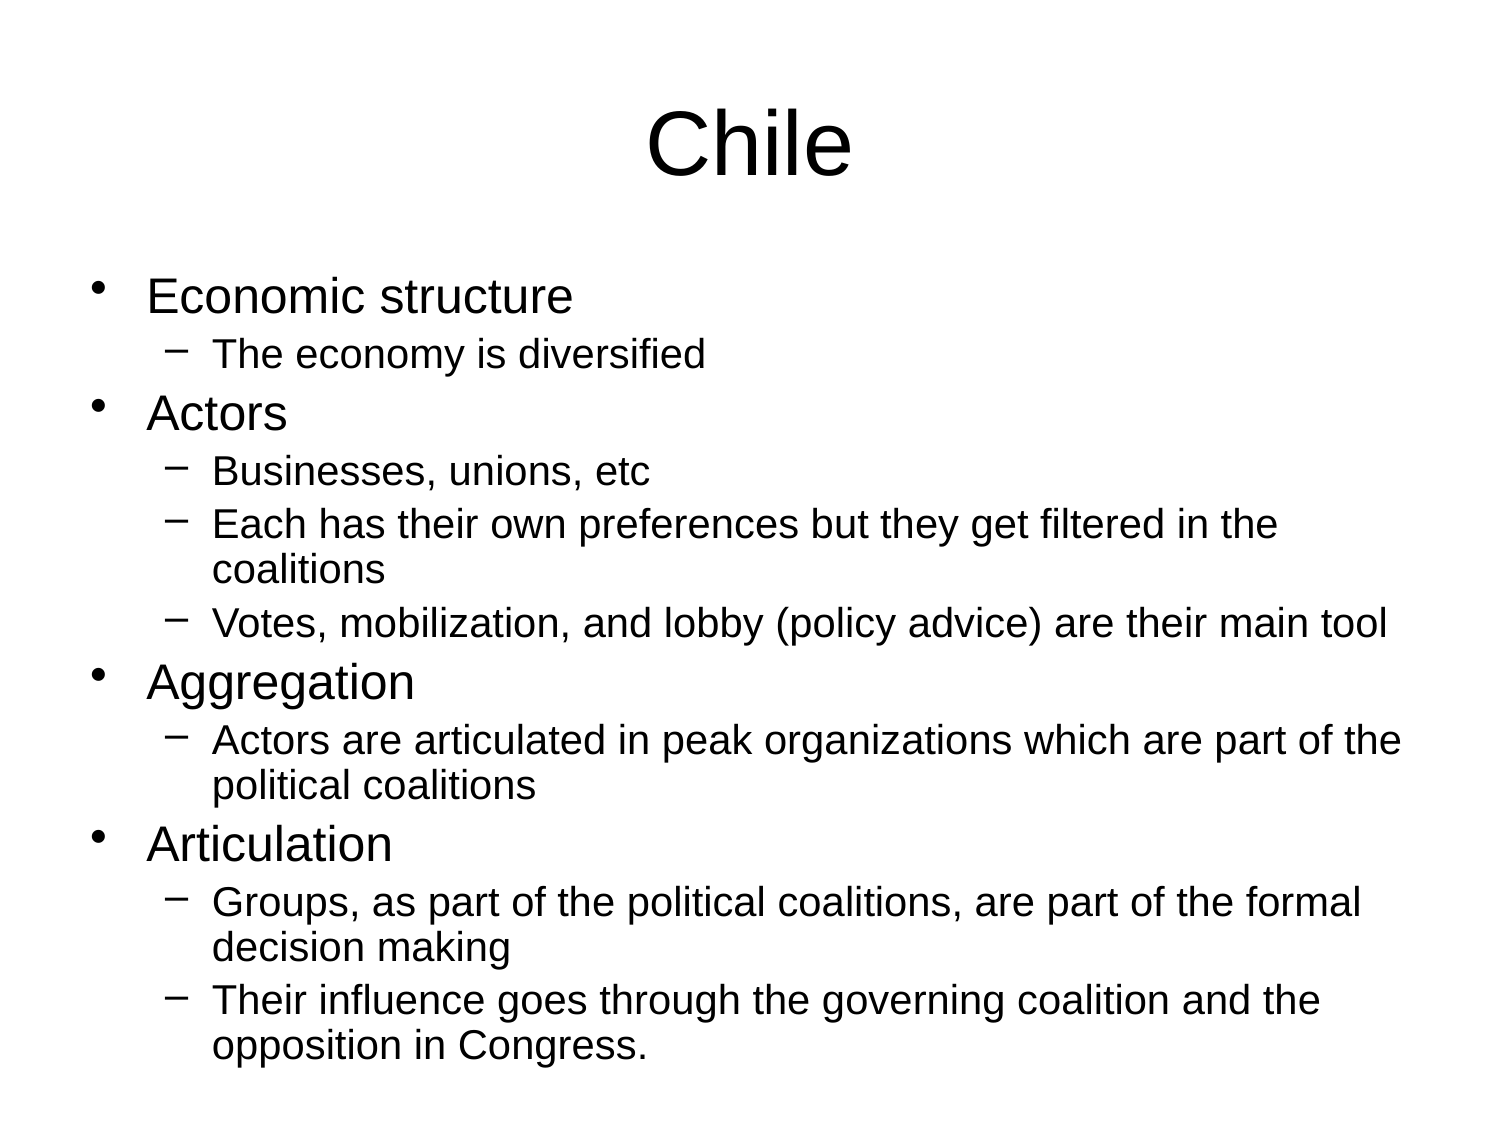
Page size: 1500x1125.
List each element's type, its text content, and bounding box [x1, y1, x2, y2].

title Chile [74, 44, 1426, 233]
list Economic structure The economy is diversified Actors Businesses, unions, etc Each has their own preferences but they get filtered in the coalitions Votes, mobilization, and lobby (policy advice) are their main tool Aggregation Actors are articulated in peak organizations which are part of the political coalitions Articulation Groups, as part of the political coalitions, are part of the formal decision making Their influence goes through the governing coalition and the opposition in Congress. [74, 262, 1471, 1083]
